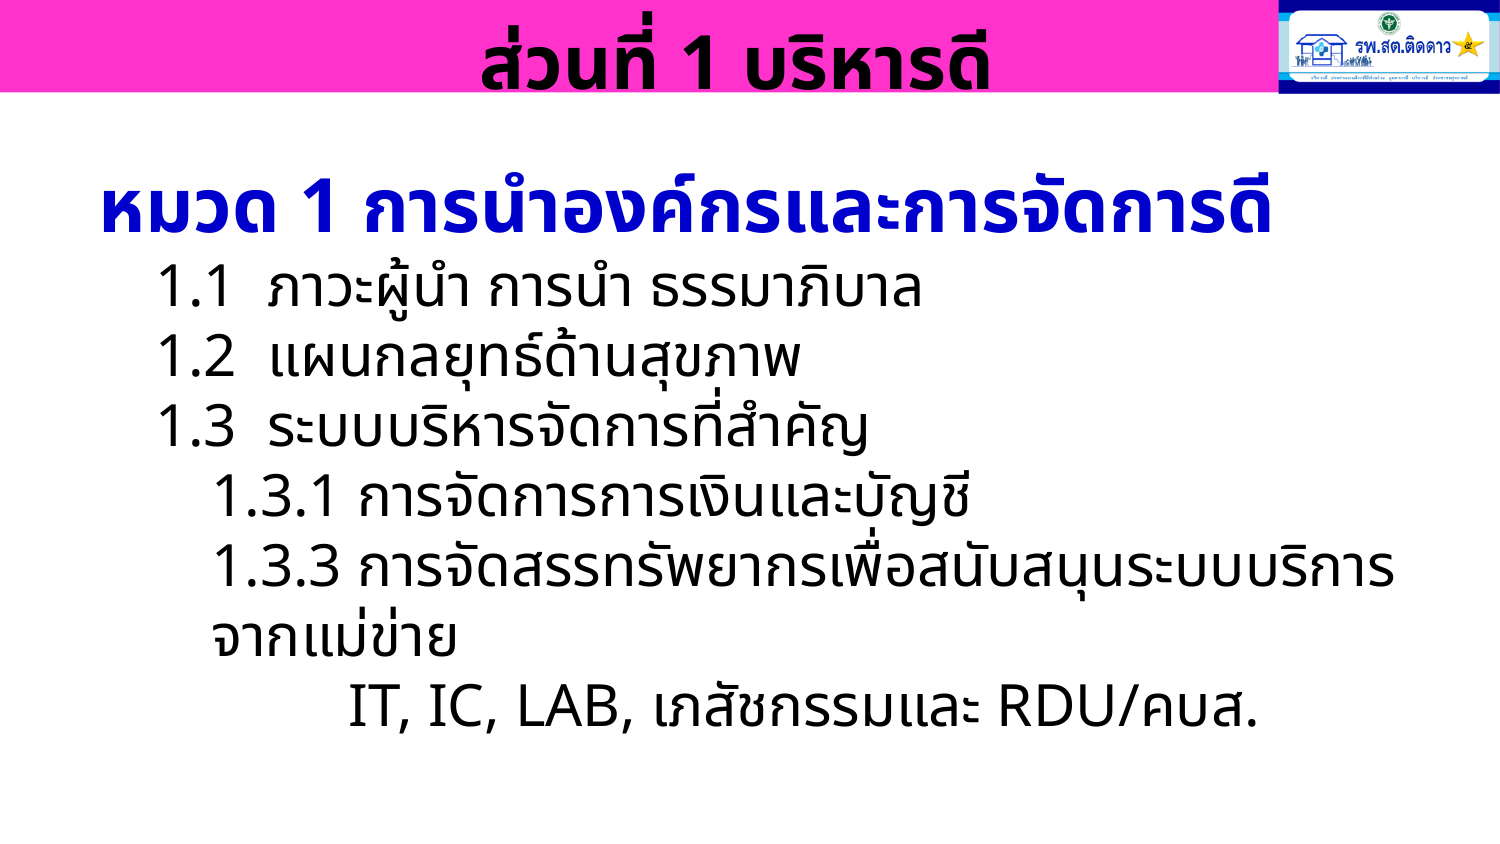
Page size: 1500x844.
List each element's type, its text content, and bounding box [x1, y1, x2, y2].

text_box [0, 0, 1276, 93]
picture [1278, 0, 1500, 94]
text_box หมวด 1 การนำองค์กรและการจัดการดี 1.1 ภาวะผู้นำ การนำ ธรรมาภิบาล 1.2 แผนกลยุทธ์ด้านสุขภาพ 1.3 ระบบบริหารจัดการที่สำคัญ 1.3.1 การจัดการการเงินและบัญชี 1.3.3 การจัดสรรทรัพยากรเพื่อสนับสนุนระบบบริการจากแม่ข่าย IT, IC, LAB, เภสัชกรรมและ RDU/คบส. [31, 152, 1469, 744]
text_box ส่วนที่ 1 บริหารดี [195, 9, 1279, 111]
